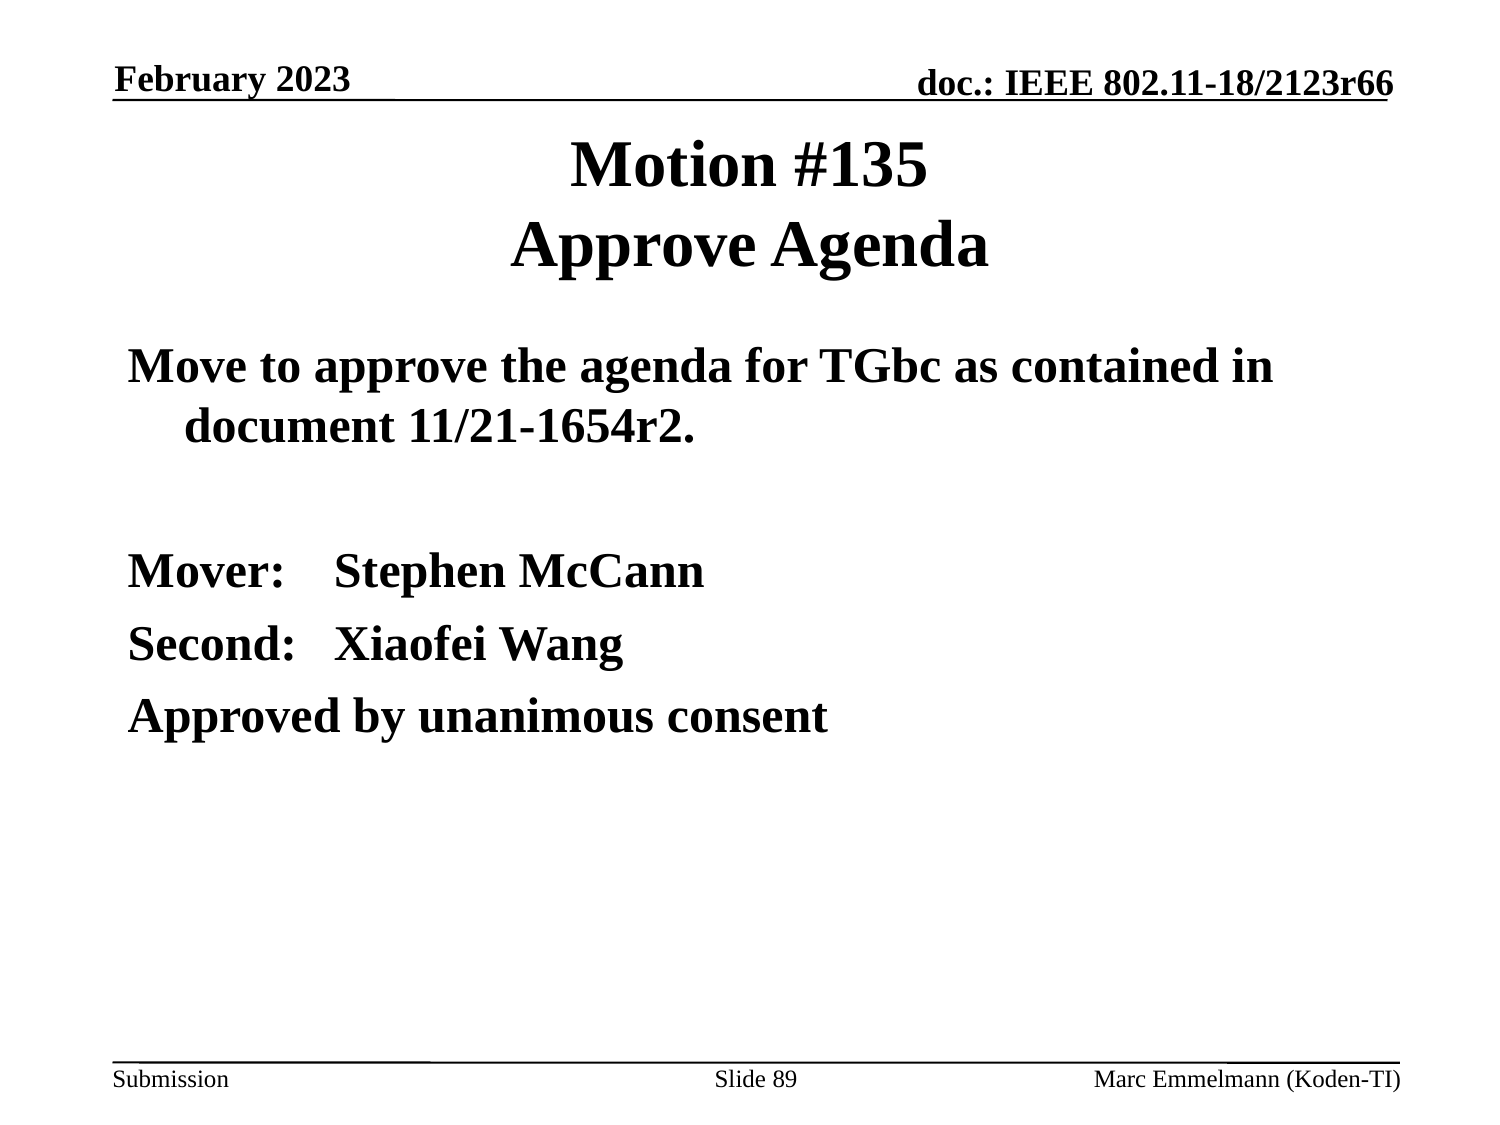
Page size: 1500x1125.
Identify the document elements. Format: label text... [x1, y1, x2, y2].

title Motion #135 Approve Agenda [112, 112, 1388, 288]
footer Marc Emmelmann (Koden-TI) [878, 1061, 1402, 1093]
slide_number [114, 54, 423, 100]
list Move to approve the agenda for TGbc as contained in document 11/21-1654r2. Mover: Stephen McCann Second: Xiaofei Wang Approved by unanimous consent [112, 324, 1388, 1000]
slide_number Slide 89 [712, 1061, 800, 1123]
